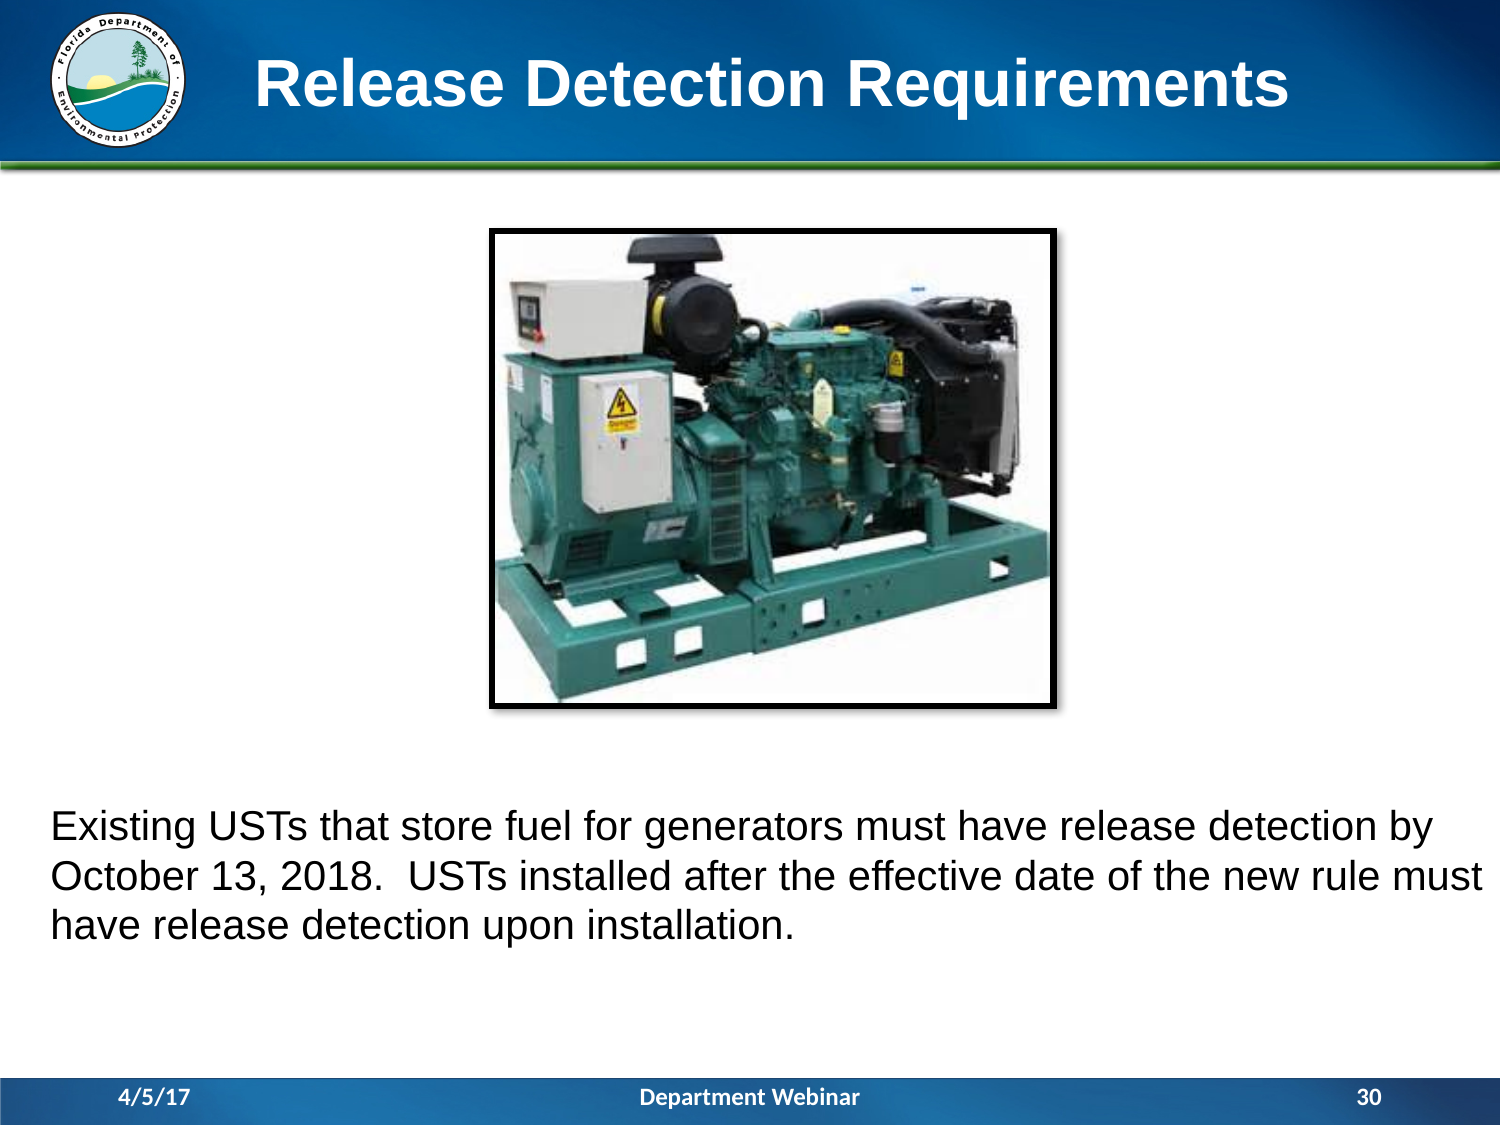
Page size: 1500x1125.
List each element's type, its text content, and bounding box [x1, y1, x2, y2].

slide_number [103, 1065, 441, 1125]
picture [0, 0, 1500, 1125]
slide_number 30 [1059, 1065, 1397, 1125]
title Release Detection Requirements [148, 0, 1397, 194]
text_box Existing USTs that store fuel for generators must have release detection by October 13, 2018. USTs installed after the effective date of the new rule must have release detection upon installation. [35, 790, 1500, 956]
footer Department Webinar [496, 1065, 1004, 1125]
